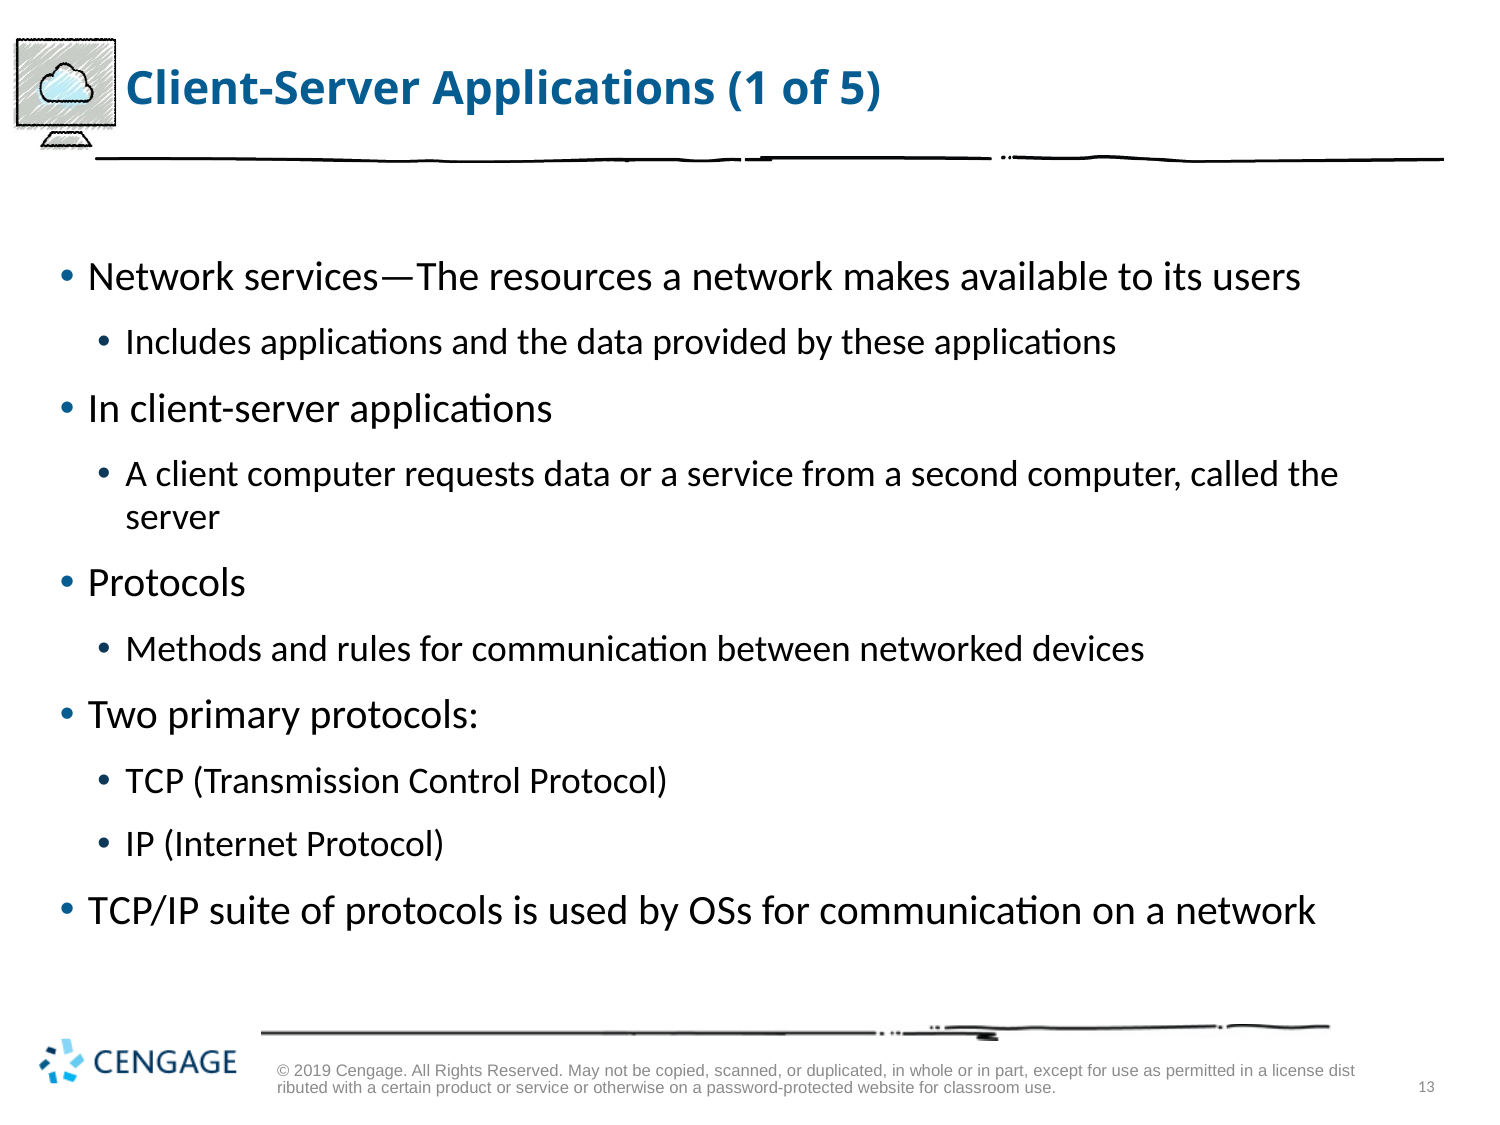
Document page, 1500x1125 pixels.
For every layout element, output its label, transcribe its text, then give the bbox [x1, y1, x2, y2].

picture [19, 1025, 249, 1096]
title Client-Server Applications (1 of 5) [125, 66, 1442, 116]
footer © 2019 Cengage. All Rights Reserved. May not be copied, scanned, or duplicated, in whole or in part, except for use as permitted in a license distributed with a certain product or service or otherwise on a password-protected website for classroom use. [262, 1050, 1375, 1091]
picture [261, 1024, 1331, 1041]
picture [95, 155, 1444, 163]
picture [13, 36, 117, 151]
list Network services—The resources a network makes available to its users Includes applications and the data provided by these applications In client-server applications A client computer requests data or a service from a second computer, called the server Protocols Methods and rules for communication between networked devices Two primary protocols: T C P (Transmission Control Protocol) I P (Internet Protocol) T C P/I P suite of protocols is used by O Ss for communication on a network [59, 252, 1441, 963]
